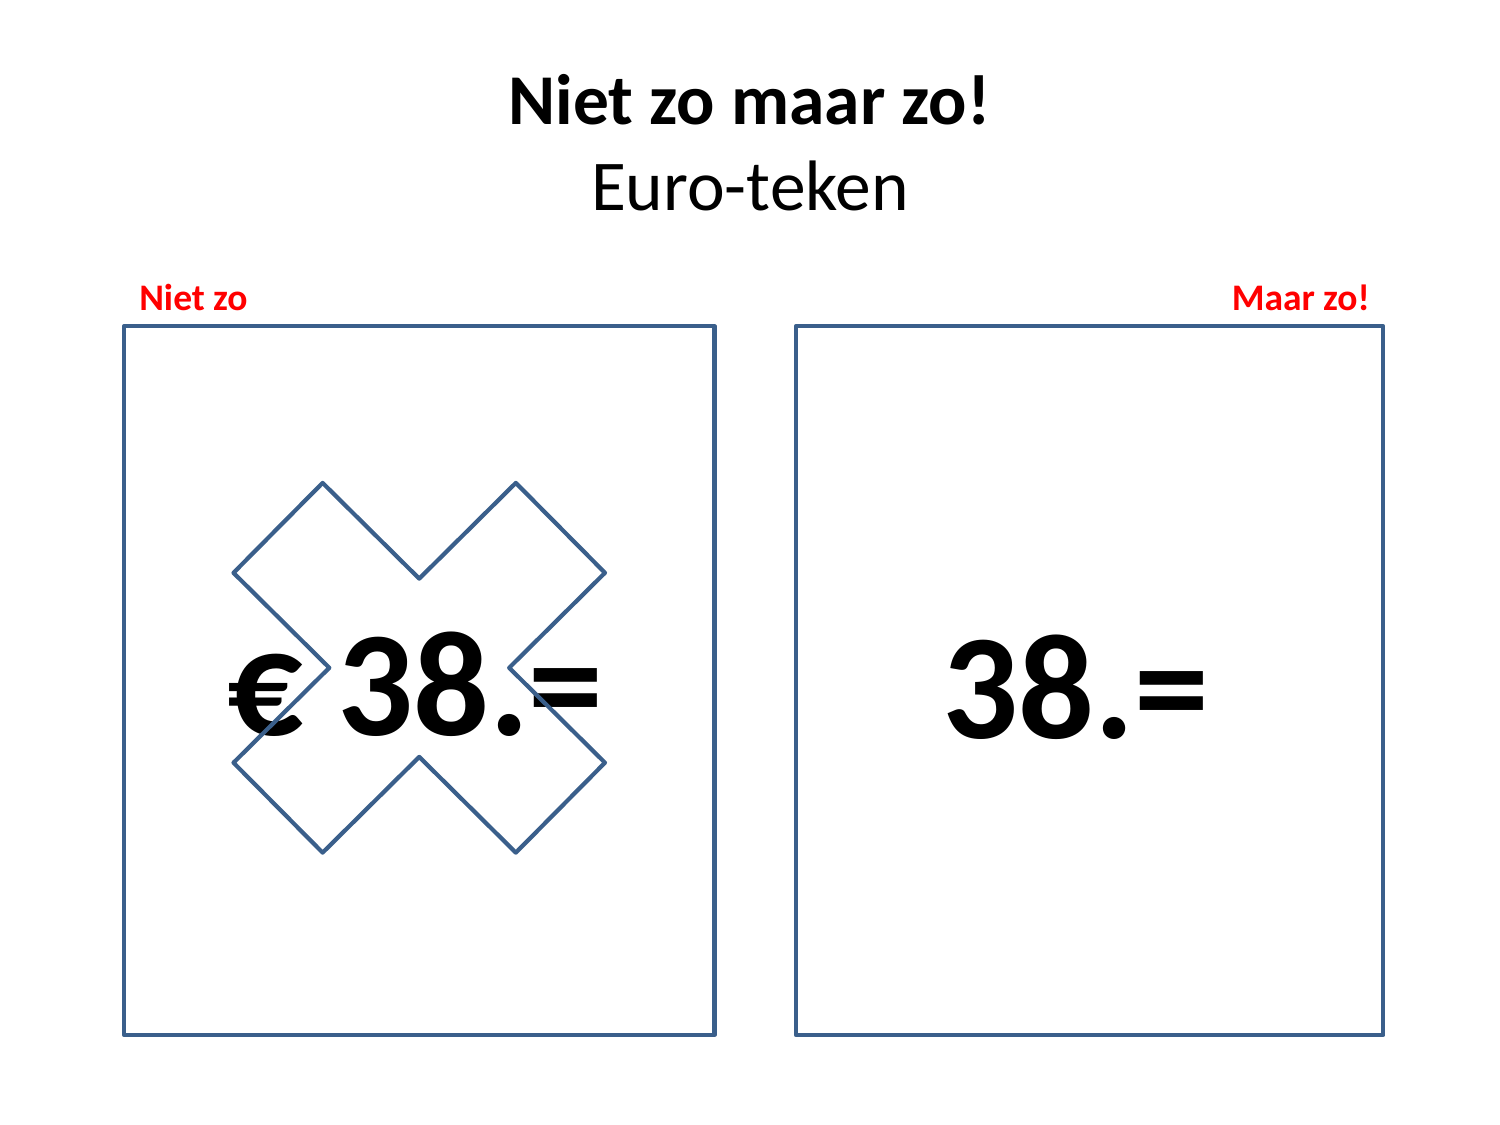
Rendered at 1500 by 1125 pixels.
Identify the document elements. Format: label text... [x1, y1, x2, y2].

text_box [794, 324, 1385, 1037]
text_box Niet zo [124, 265, 263, 326]
text_box € 38.= [212, 398, 626, 773]
title Niet zo maar zo! Euro-teken [75, 45, 1425, 233]
text_box 38.= [927, 580, 1225, 776]
text_box [231, 480, 608, 855]
text_box [122, 324, 717, 1037]
text_box Maar zo! [1217, 266, 1385, 326]
